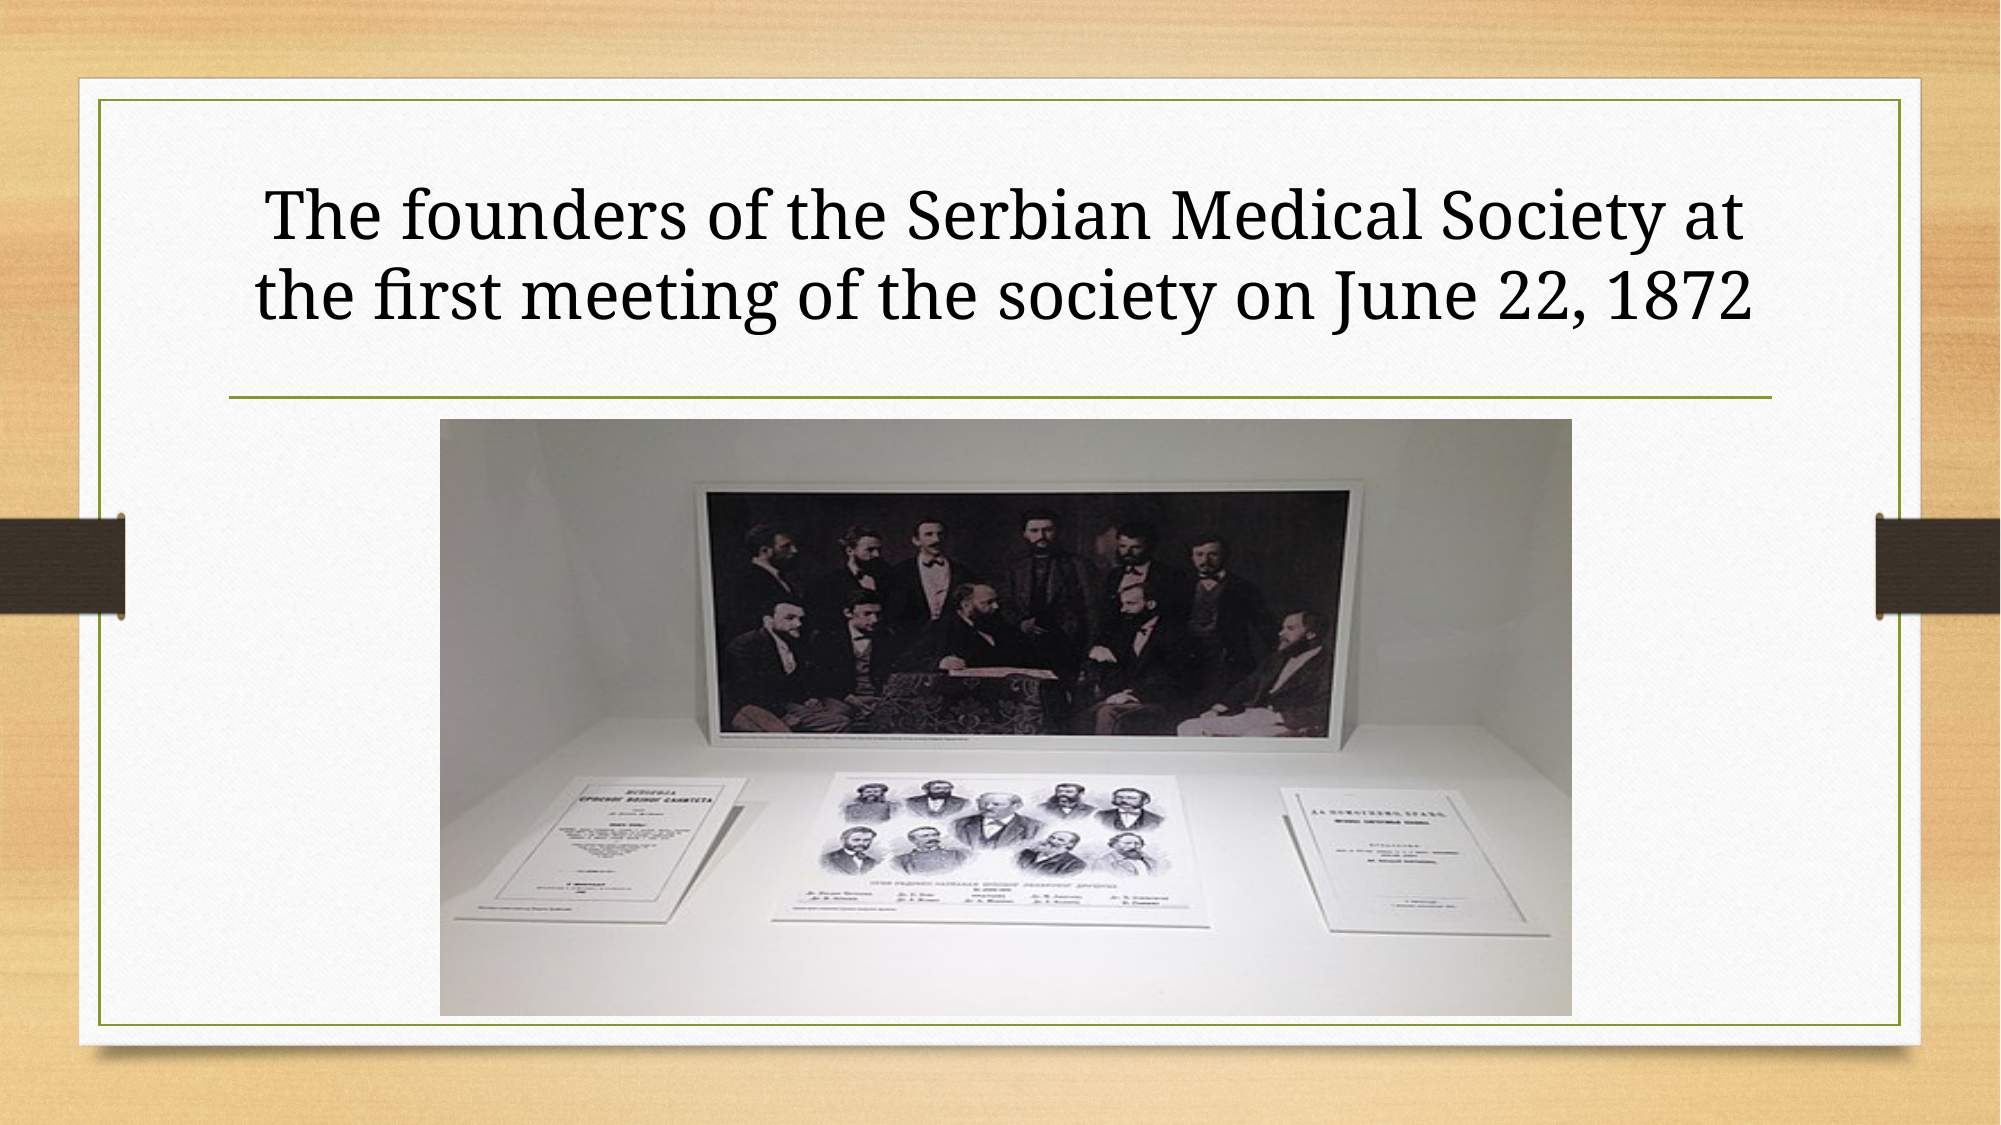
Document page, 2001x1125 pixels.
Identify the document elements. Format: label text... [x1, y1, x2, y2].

picture [0, 0, 2001, 1125]
title The founders of the Serbian Medical Society at the first meeting of the society on June 22, 1872 [225, 130, 1788, 375]
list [439, 419, 1573, 1017]
